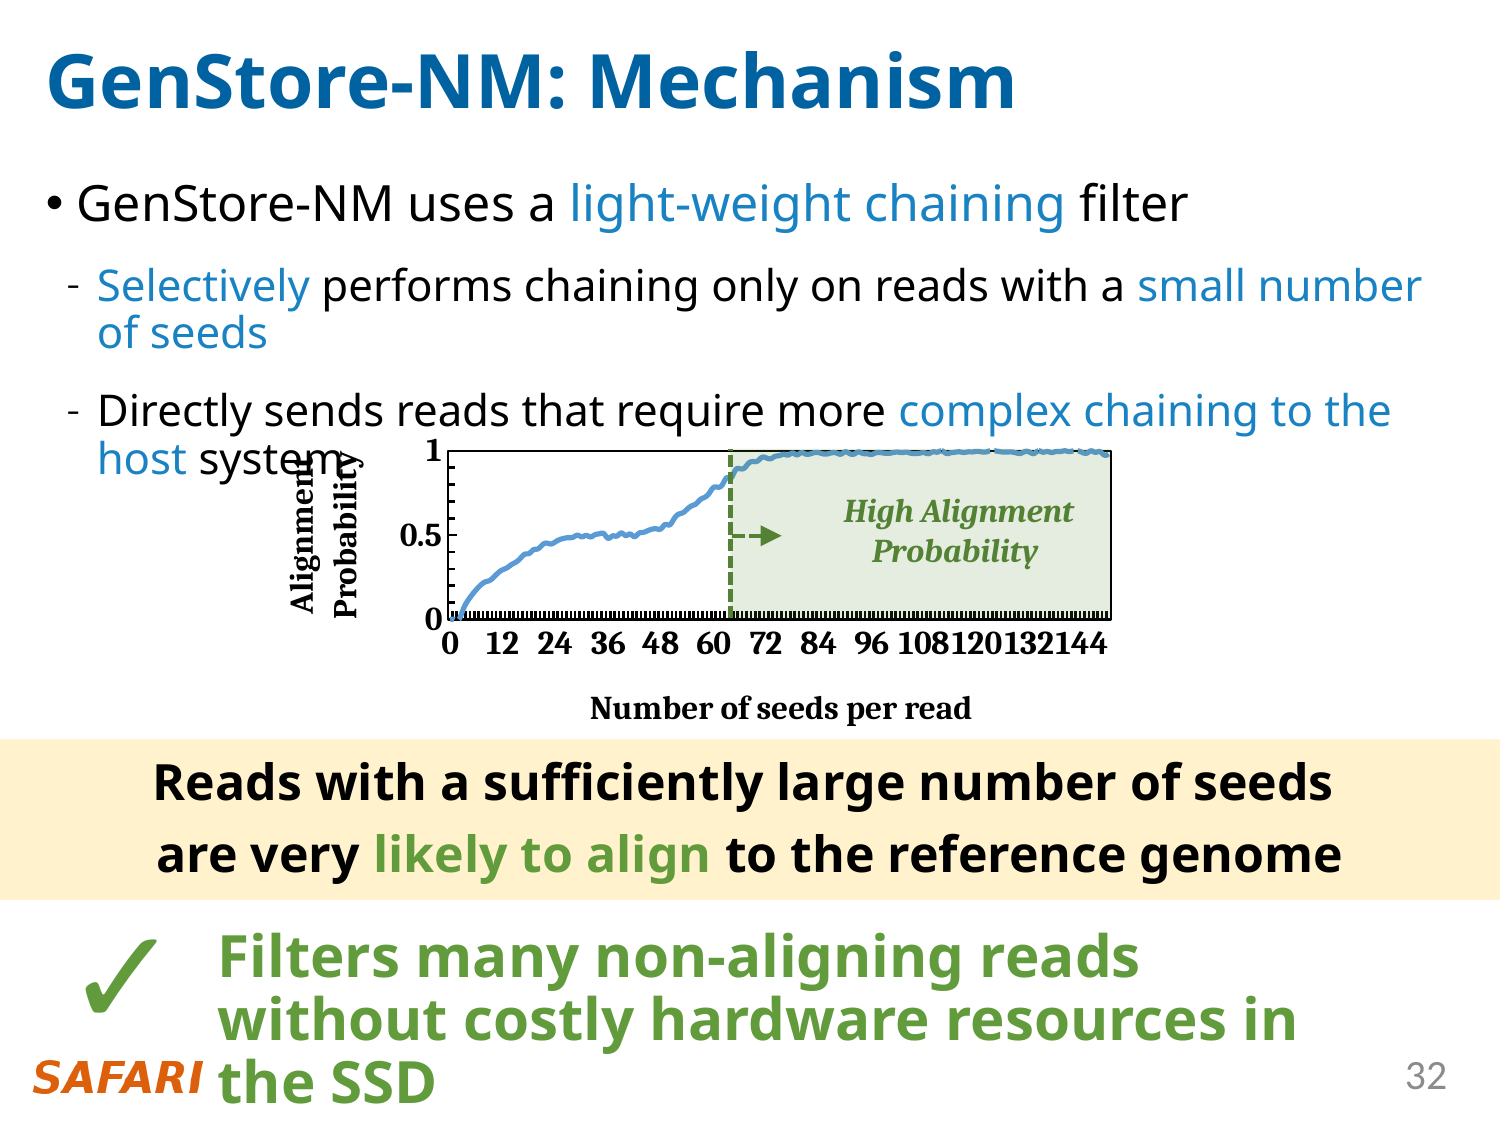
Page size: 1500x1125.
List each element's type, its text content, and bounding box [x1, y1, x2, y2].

text_box ✓ [50, 881, 231, 1062]
chart [355, 381, 1407, 698]
text_box Probability [327, 543, 355, 655]
text_box Reads with a sufficiently large number of seeds are very likely to align to the reference genome [0, 738, 1500, 901]
text_box Number of seeds per read [526, 698, 1036, 734]
text_box GenStore-NM uses a light-weight chaining filter Selectively performs chaining only on reads with a small number of seeds Directly sends reads that require more complex chaining to the host system [31, 170, 1490, 543]
list Filters many non-aligning reads without costly hardware resources in the SSD [231, 920, 1381, 1026]
picture [31, 1051, 209, 1104]
title GenStore-NM: Mechanism [31, 15, 1475, 143]
text_box Alignment [272, 543, 327, 655]
